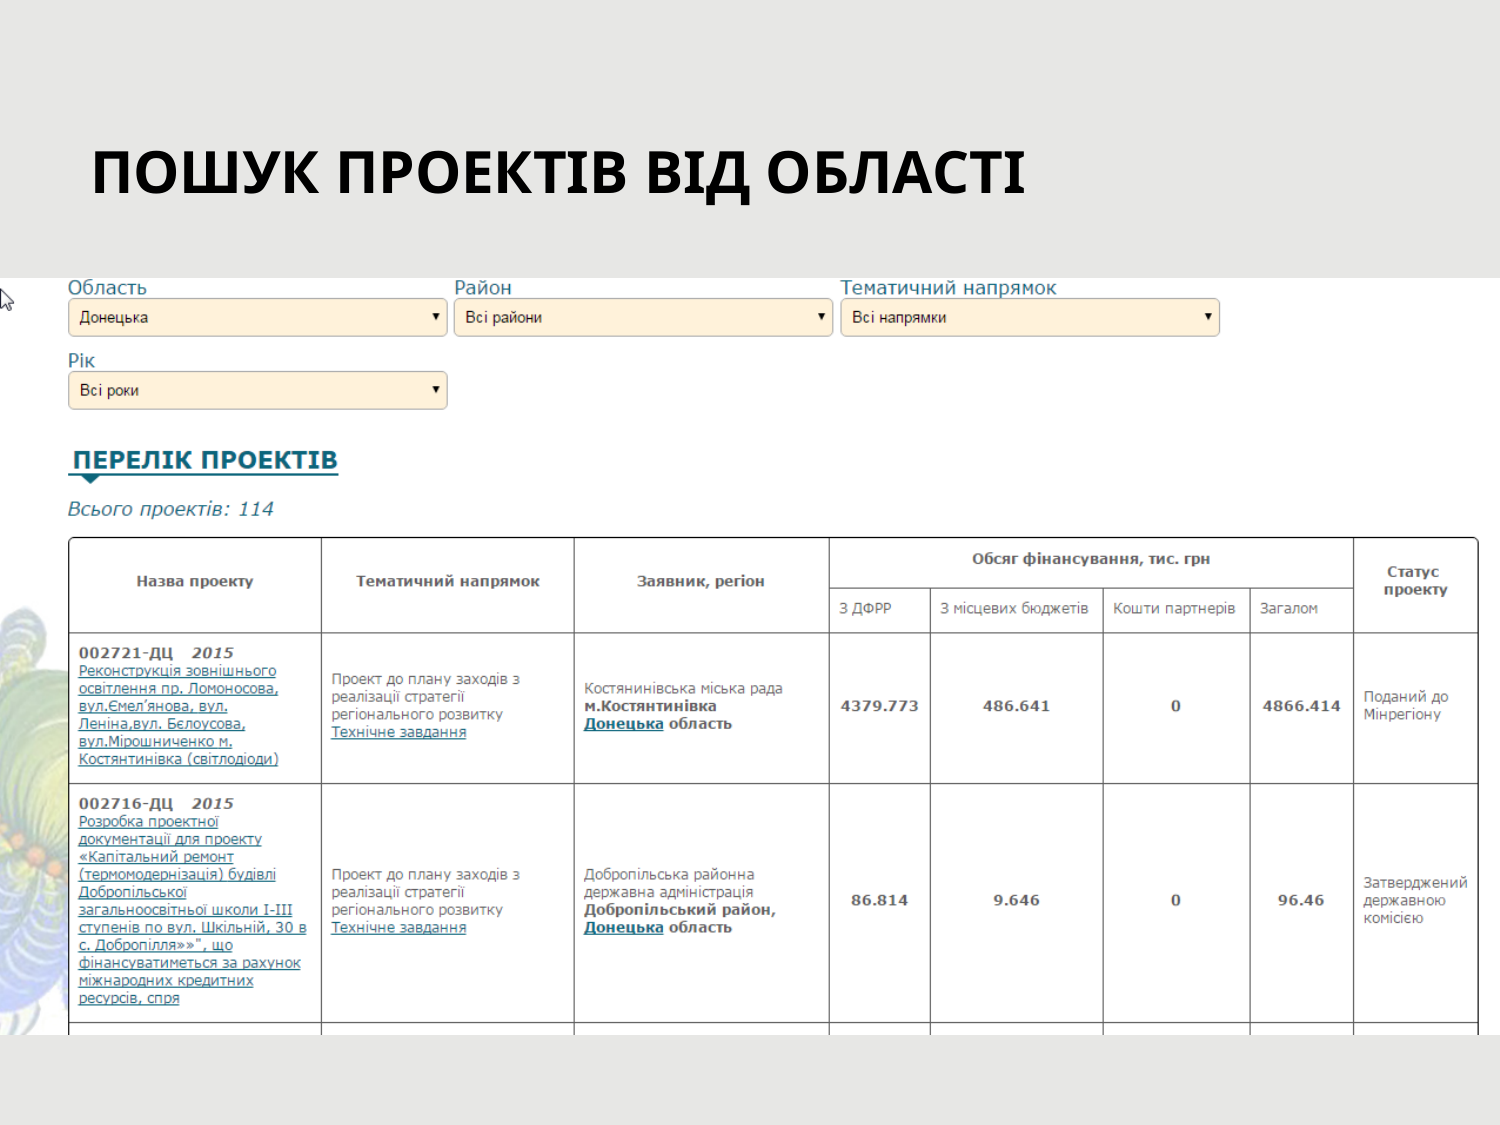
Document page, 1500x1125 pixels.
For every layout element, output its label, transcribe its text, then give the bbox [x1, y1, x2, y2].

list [0, 278, 1500, 1036]
title ПОШУК ПРОЕКТІВ ВІД ОБЛАСТІ [75, 45, 1425, 213]
